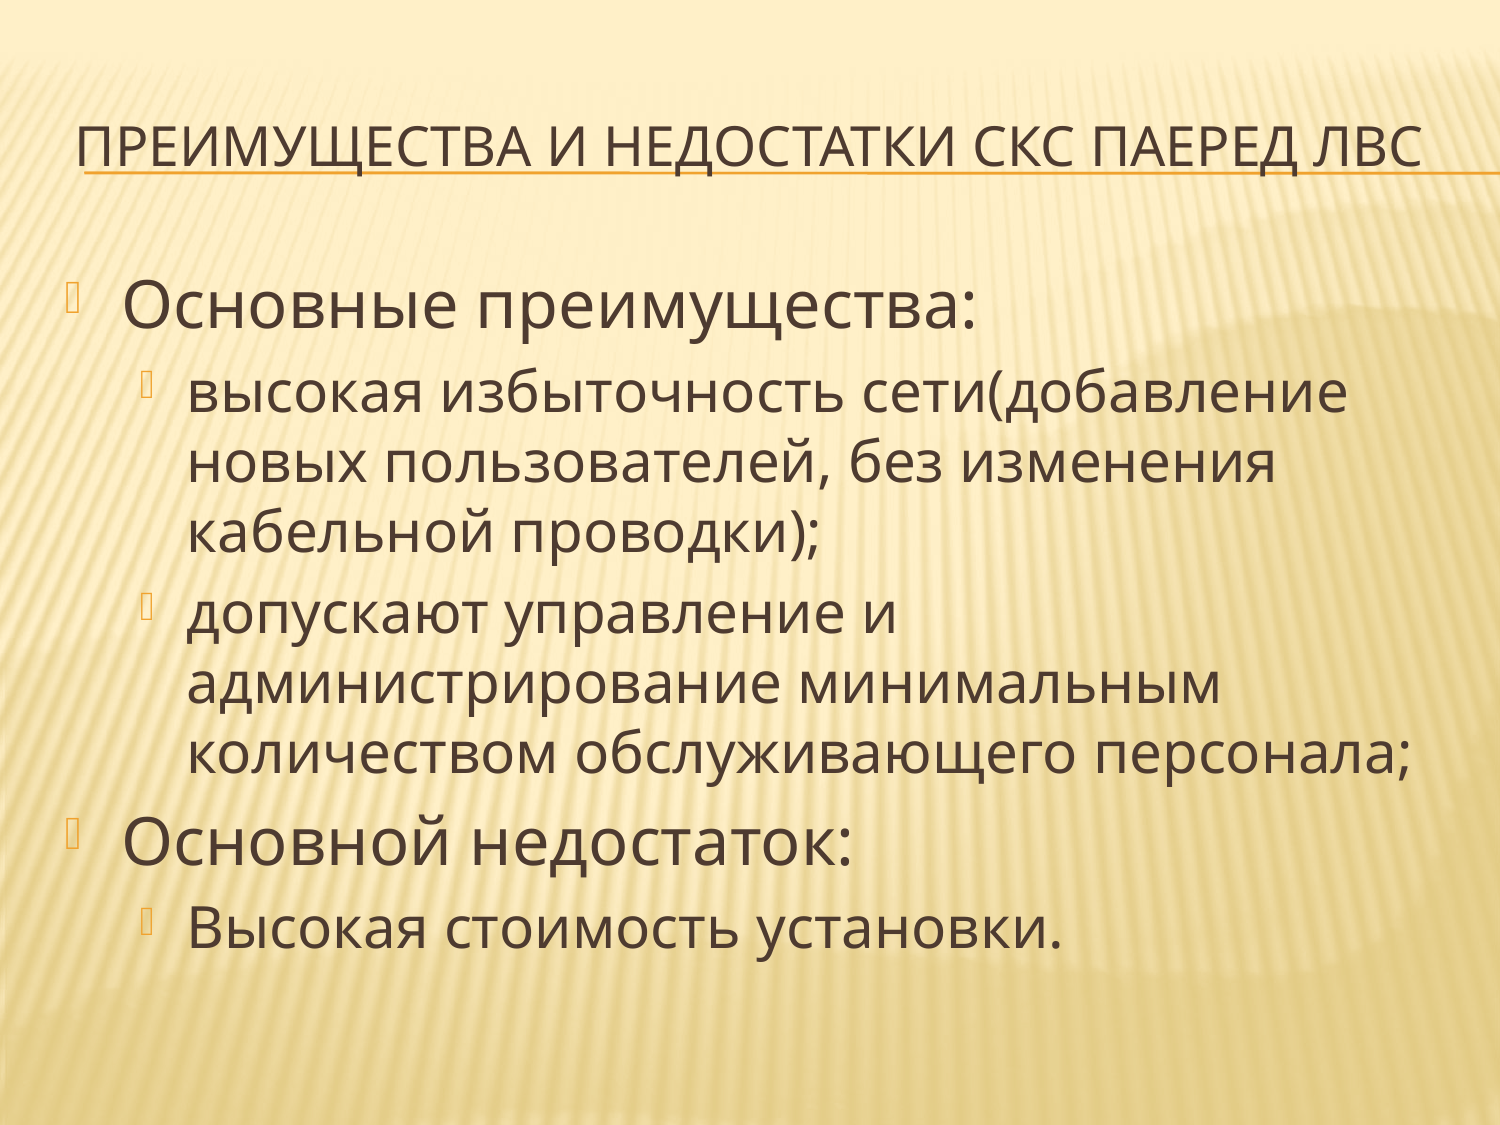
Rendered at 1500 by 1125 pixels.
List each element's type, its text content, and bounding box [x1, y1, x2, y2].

title Преимущества и недостатки СКС паеред ЛВС [23, 75, 1477, 213]
list Основные преимущества: высокая избыточность сети(добавление новых пользователей, без изменения кабельной проводки); допускают управление и администрирование минимальным количеством обслуживающего персонала; Основной недостаток: Высокая стоимость установки. [50, 254, 1475, 998]
